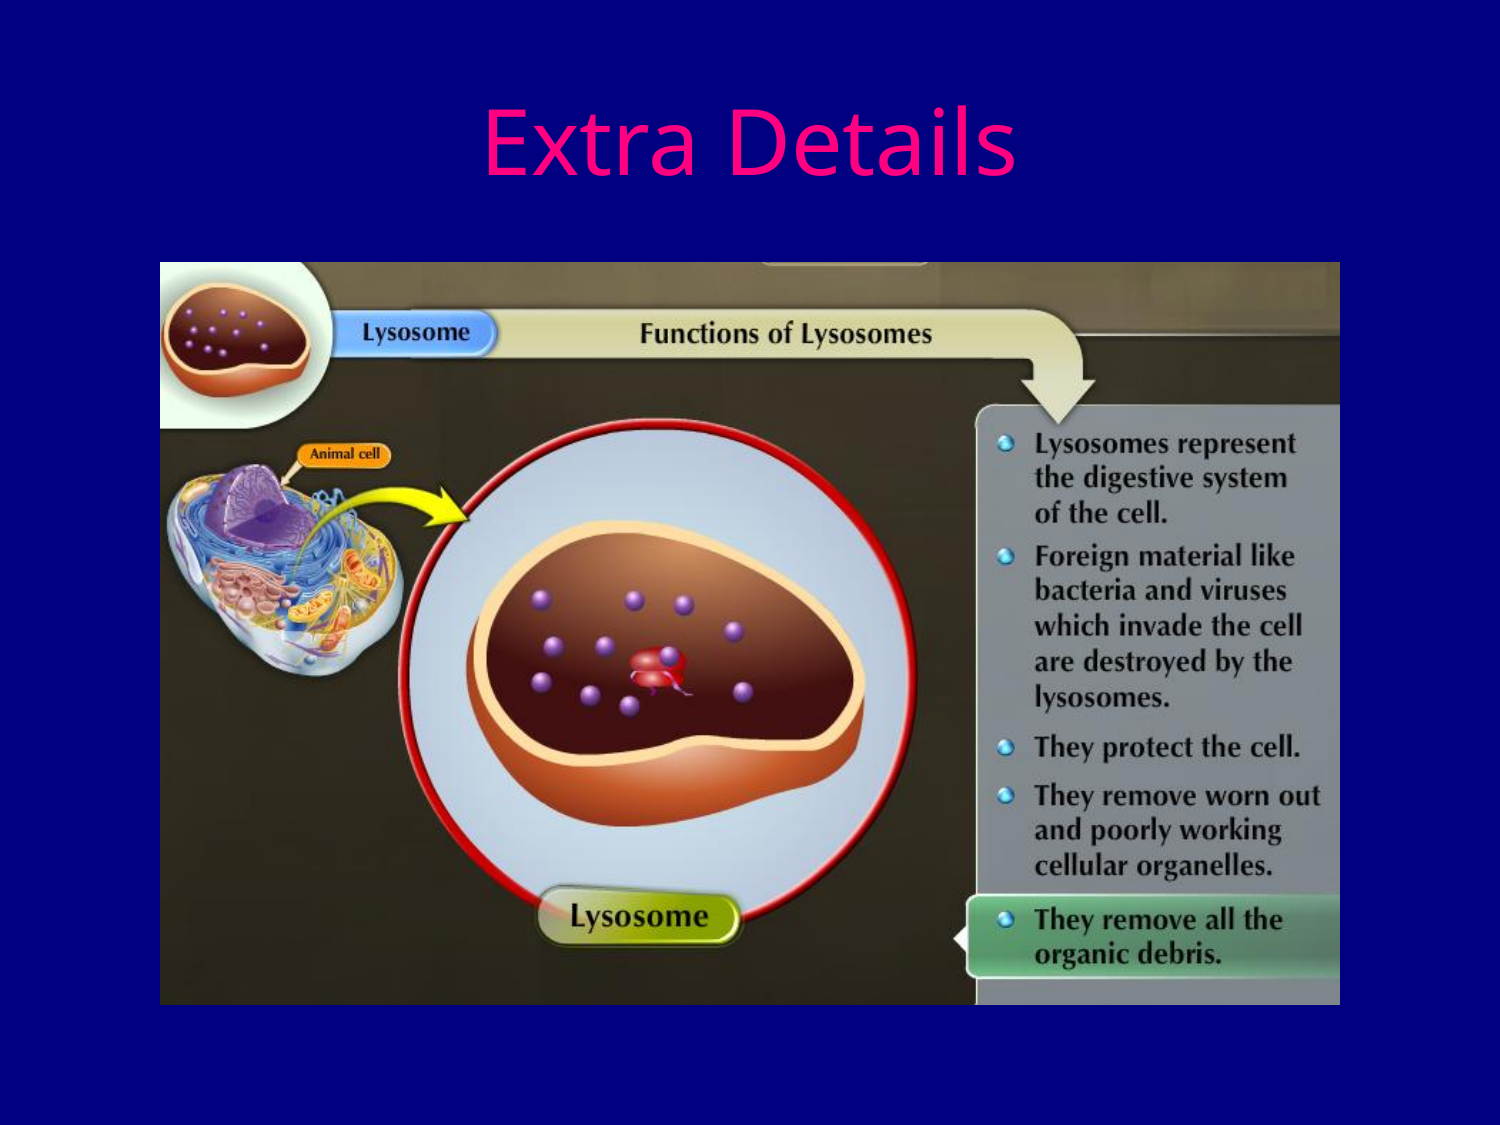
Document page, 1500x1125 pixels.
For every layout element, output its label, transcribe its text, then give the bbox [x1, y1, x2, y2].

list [74, 262, 1426, 1006]
title Extra Details [75, 45, 1425, 233]
